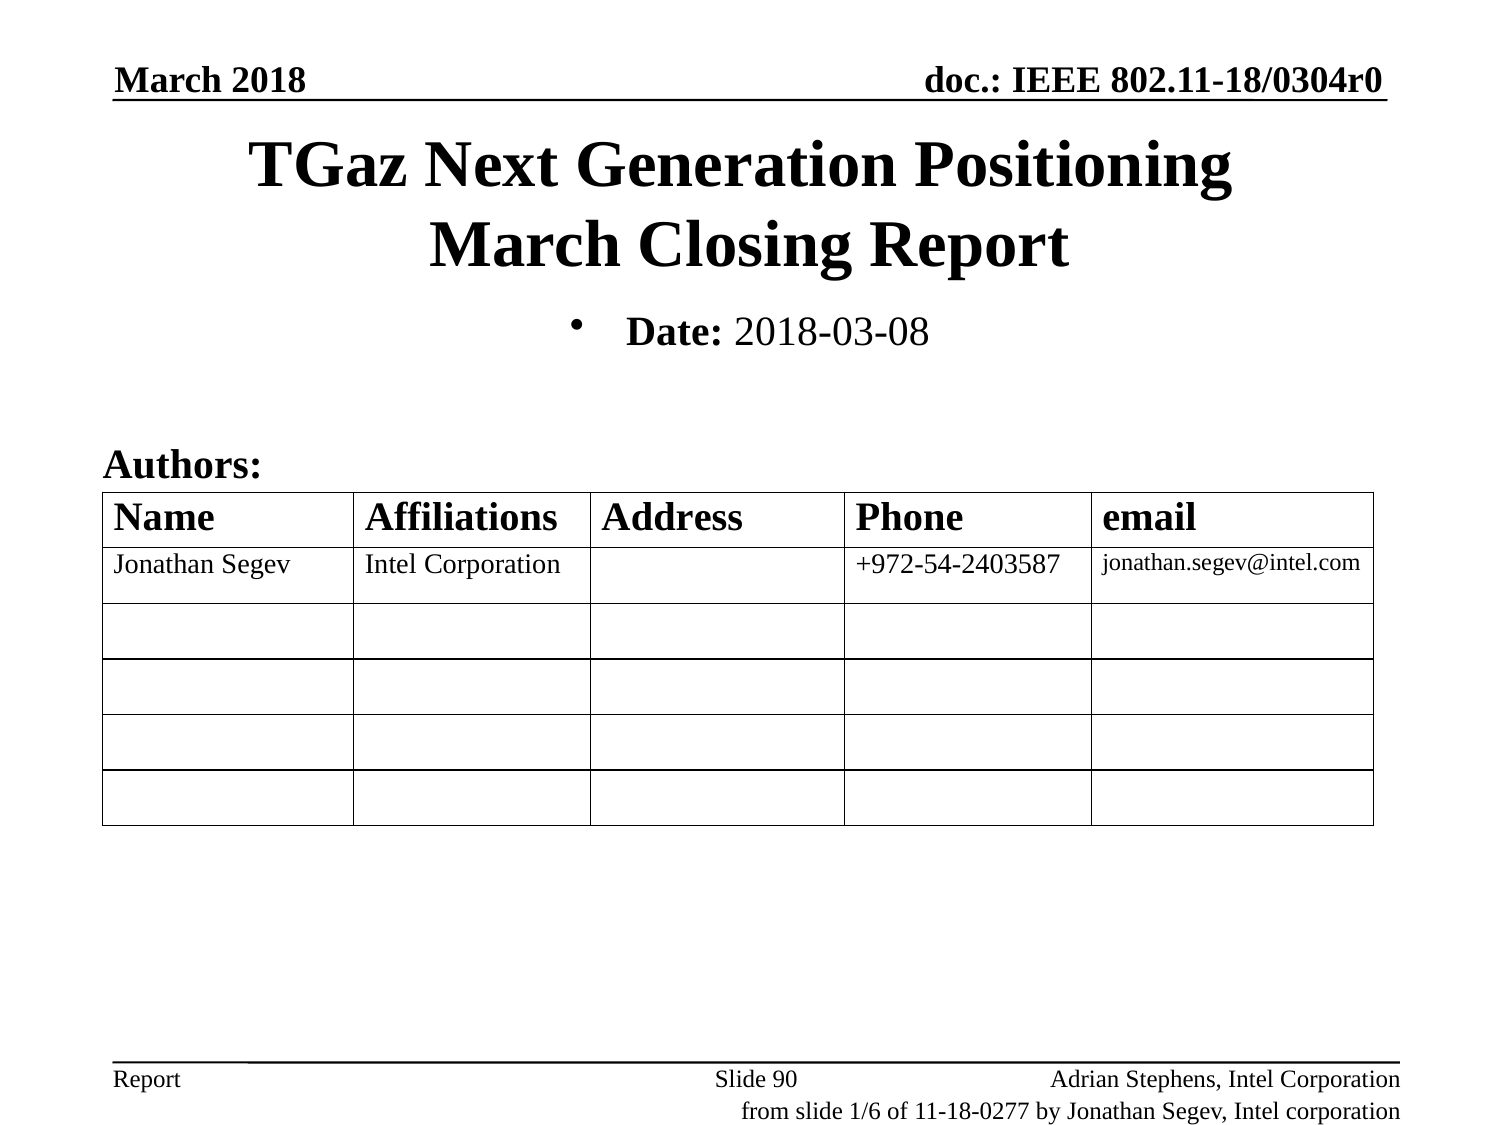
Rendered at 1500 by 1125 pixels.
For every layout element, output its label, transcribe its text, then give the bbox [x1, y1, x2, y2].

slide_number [114, 54, 374, 101]
text_box Authors: [87, 429, 325, 491]
title TGaz Next Generation Positioning March Closing Report [112, 112, 1388, 288]
list Date: 2018-03-08 [112, 296, 1388, 362]
text_box from slide 1/6 of 11-18-0277 by Jonathan Segev, Intel corporation [343, 1087, 1417, 1125]
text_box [87, 491, 1400, 895]
footer Adrian Stephens, Intel Corporation [902, 1061, 1402, 1087]
slide_number Slide 90 [711, 1061, 801, 1093]
